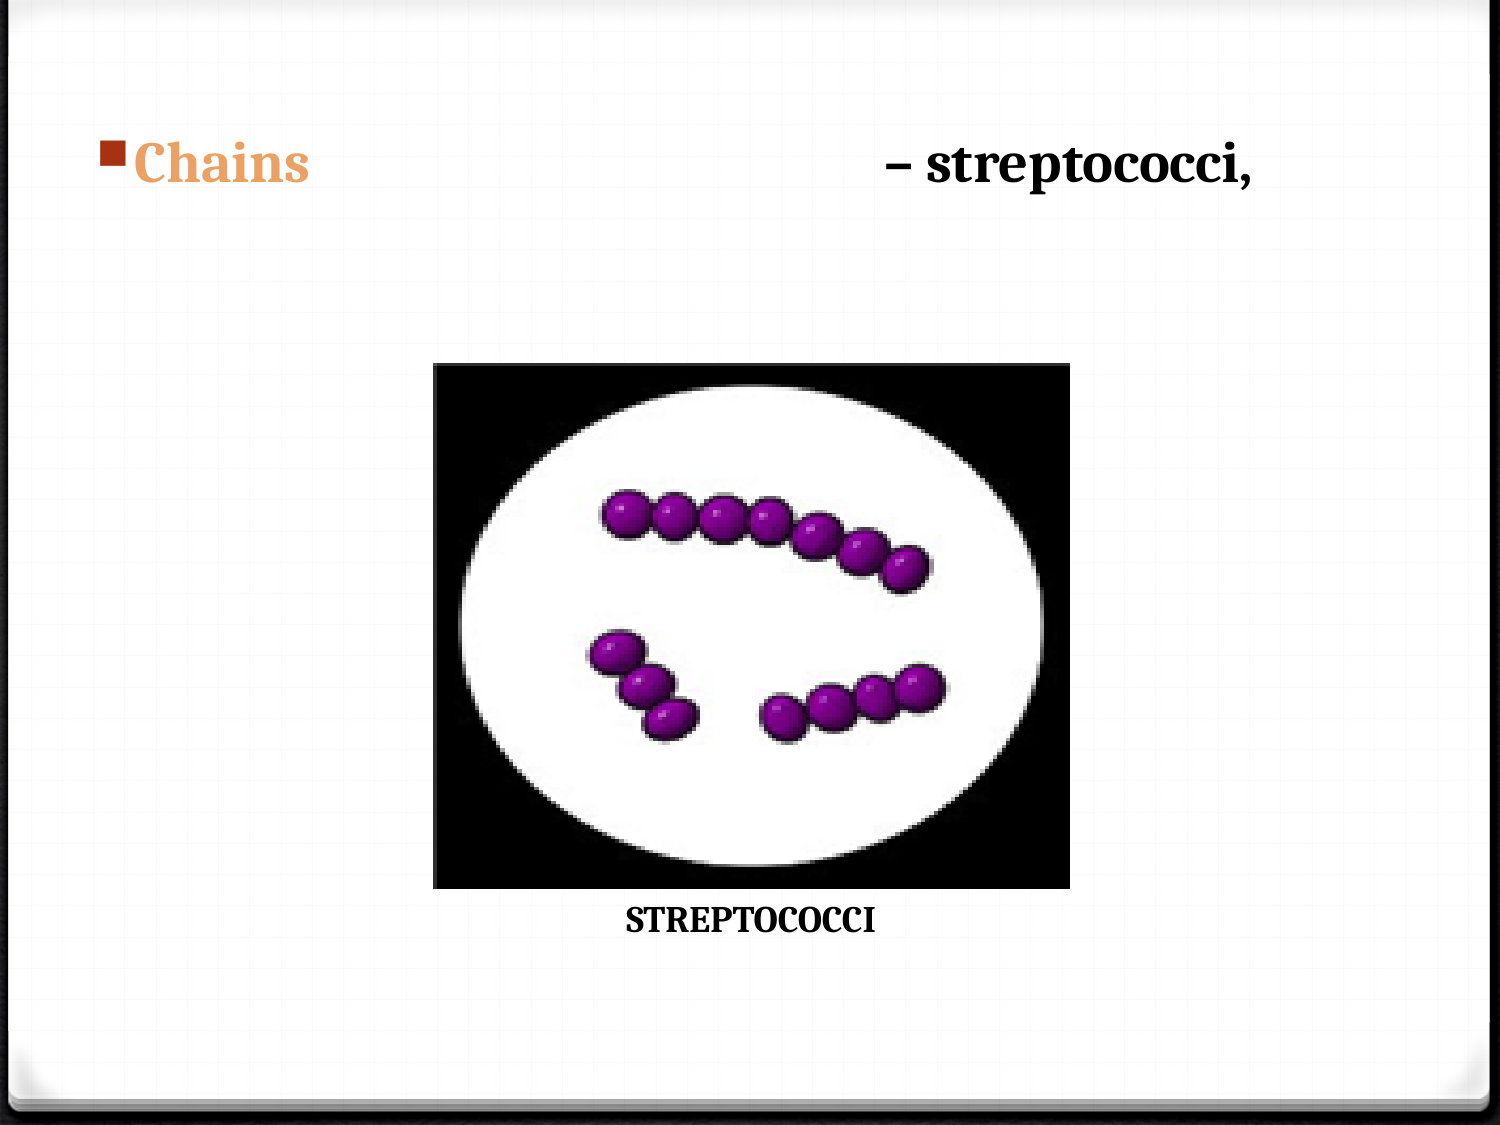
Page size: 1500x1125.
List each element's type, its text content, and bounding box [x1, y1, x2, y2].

picture [0, 0, 1500, 1125]
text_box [433, 362, 1070, 962]
text_box Chains – streptococci, [81, 117, 1432, 276]
